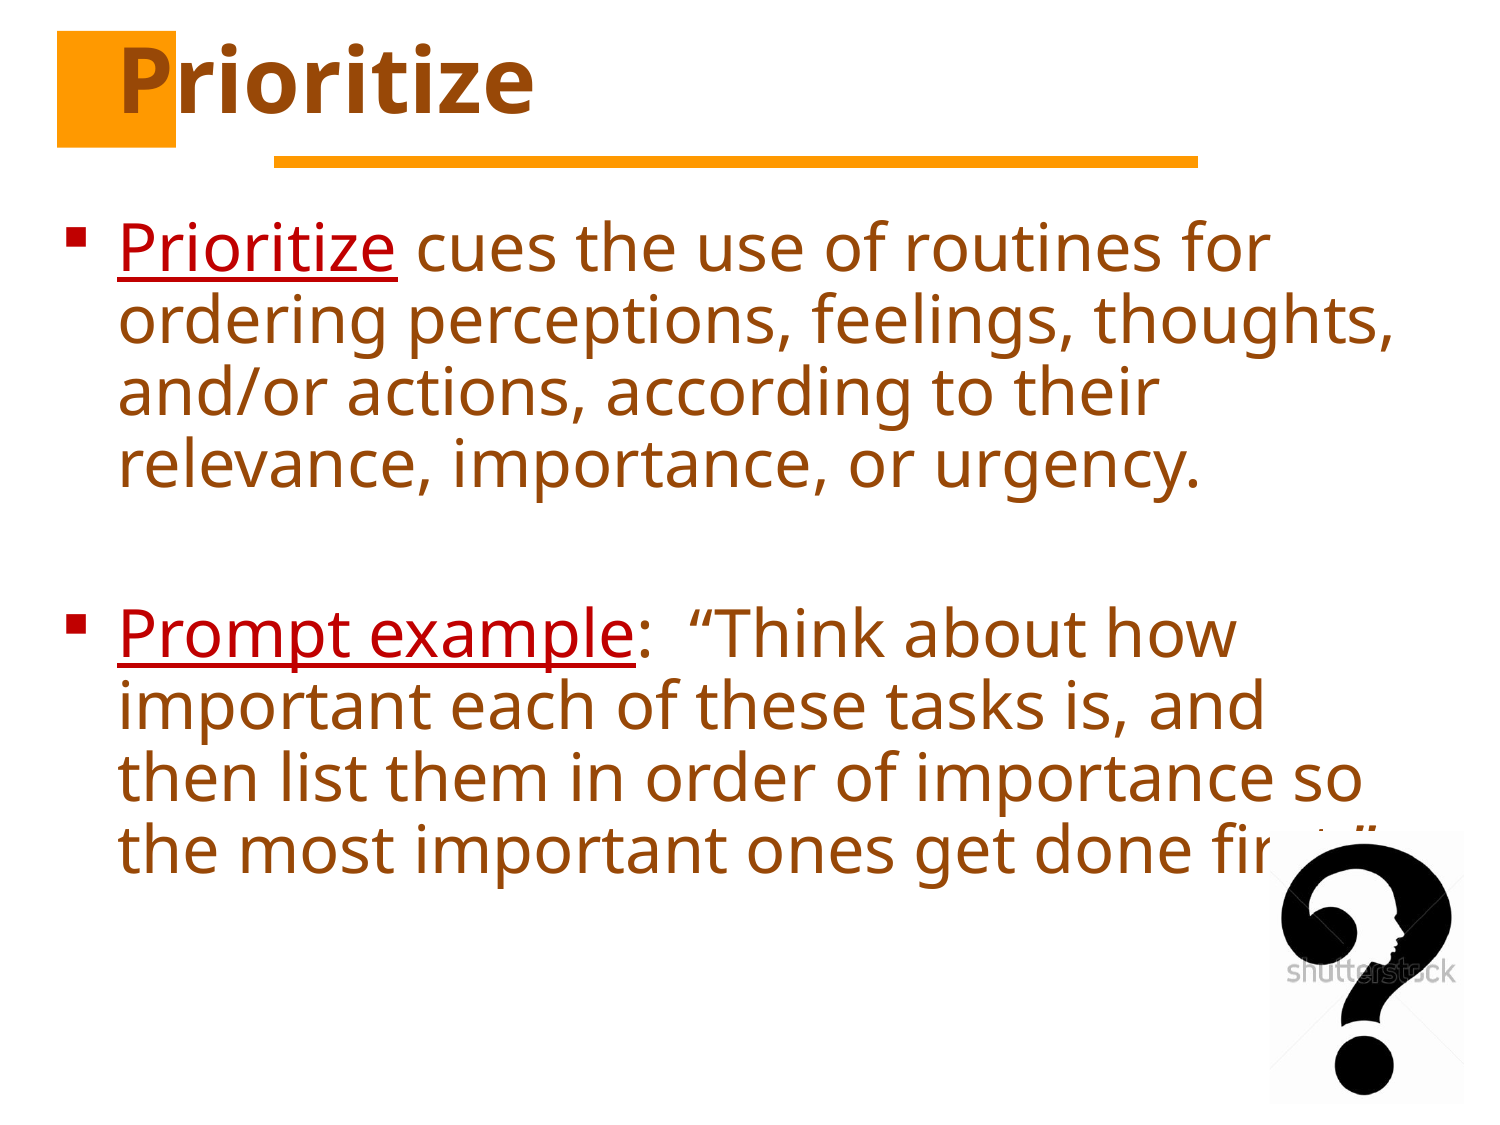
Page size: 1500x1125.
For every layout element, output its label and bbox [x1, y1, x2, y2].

title [101, 13, 841, 141]
list [45, 206, 1430, 1003]
text_box [55, 29, 178, 150]
picture [1269, 831, 1465, 1104]
